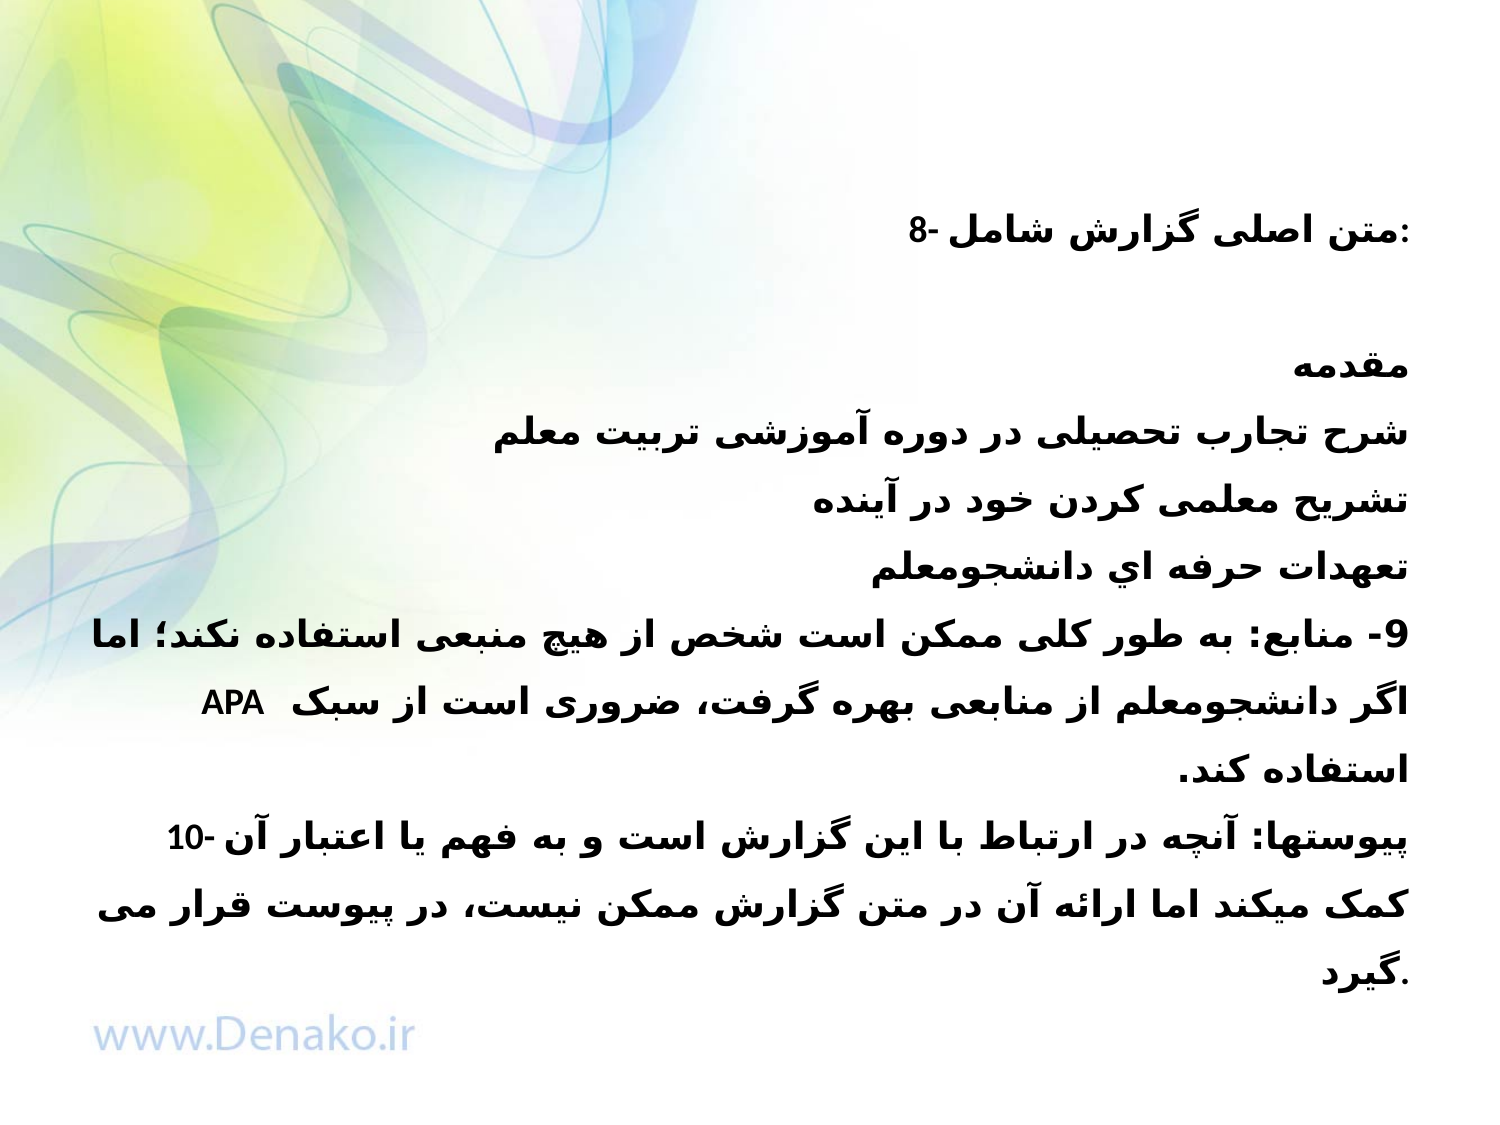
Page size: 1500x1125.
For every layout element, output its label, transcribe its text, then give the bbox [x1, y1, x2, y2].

list 8- متن اصلی گزارش شامل: مقدمه شرح تجارب تحصیلی در دوره آموزشی تربیت معلم تشریح معلمی کردن خود در آینده تعهدات حرفه اي دانشجومعلم 9- منابع: به طور کلی ممکن است شخص از هیچ منبعی استفاده نکند؛ اما اگر دانشجومعلم از منابعی بهره گرفت، ضروری است از سبک APA استفاده کند. 10- پیوستها: آنچه در ارتباط با این گزارش است و به فهم یا اعتبار آن کمک میکند اما ارائه آن در متن گزارش ممکن نیست، در پیوست قرار می گیرد. [75, 174, 1425, 1000]
picture [0, 0, 1500, 1125]
